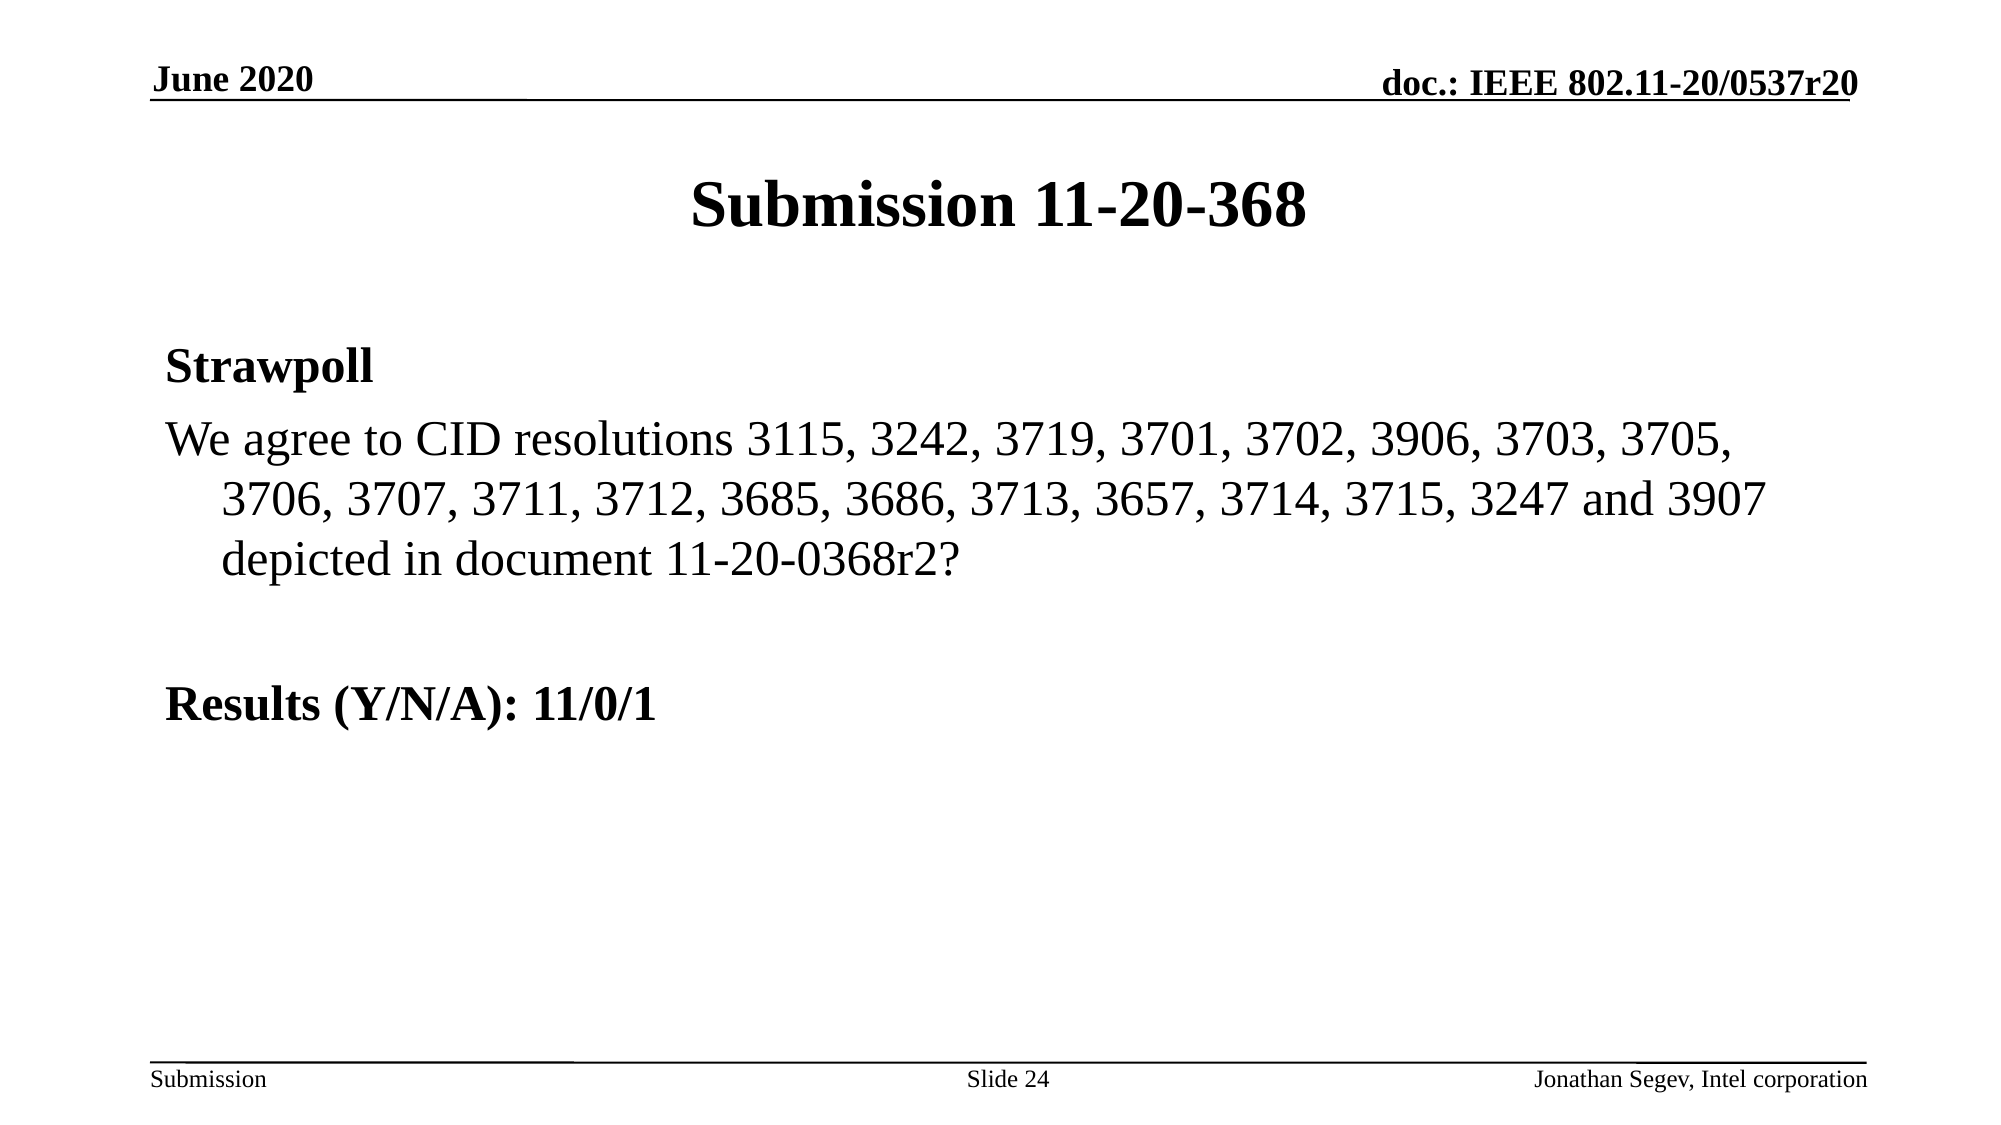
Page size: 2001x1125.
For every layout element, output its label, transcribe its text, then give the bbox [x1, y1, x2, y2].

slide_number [152, 54, 563, 100]
title Submission 11-20-368 [149, 112, 1850, 288]
footer Jonathan Segev, Intel corporation [1171, 1061, 1869, 1093]
slide_number Slide 24 [950, 1061, 1067, 1123]
list Strawpoll We agree to CID resolutions 3115, 3242, 3719, 3701, 3702, 3906, 3703, 3705, 3706, 3707, 3711, 3712, 3685, 3686, 3713, 3657, 3714, 3715, 3247 and 3907 depicted in document 11-20-0368r2? Results (Y/N/A): 11/0/1 [149, 324, 1850, 1000]
